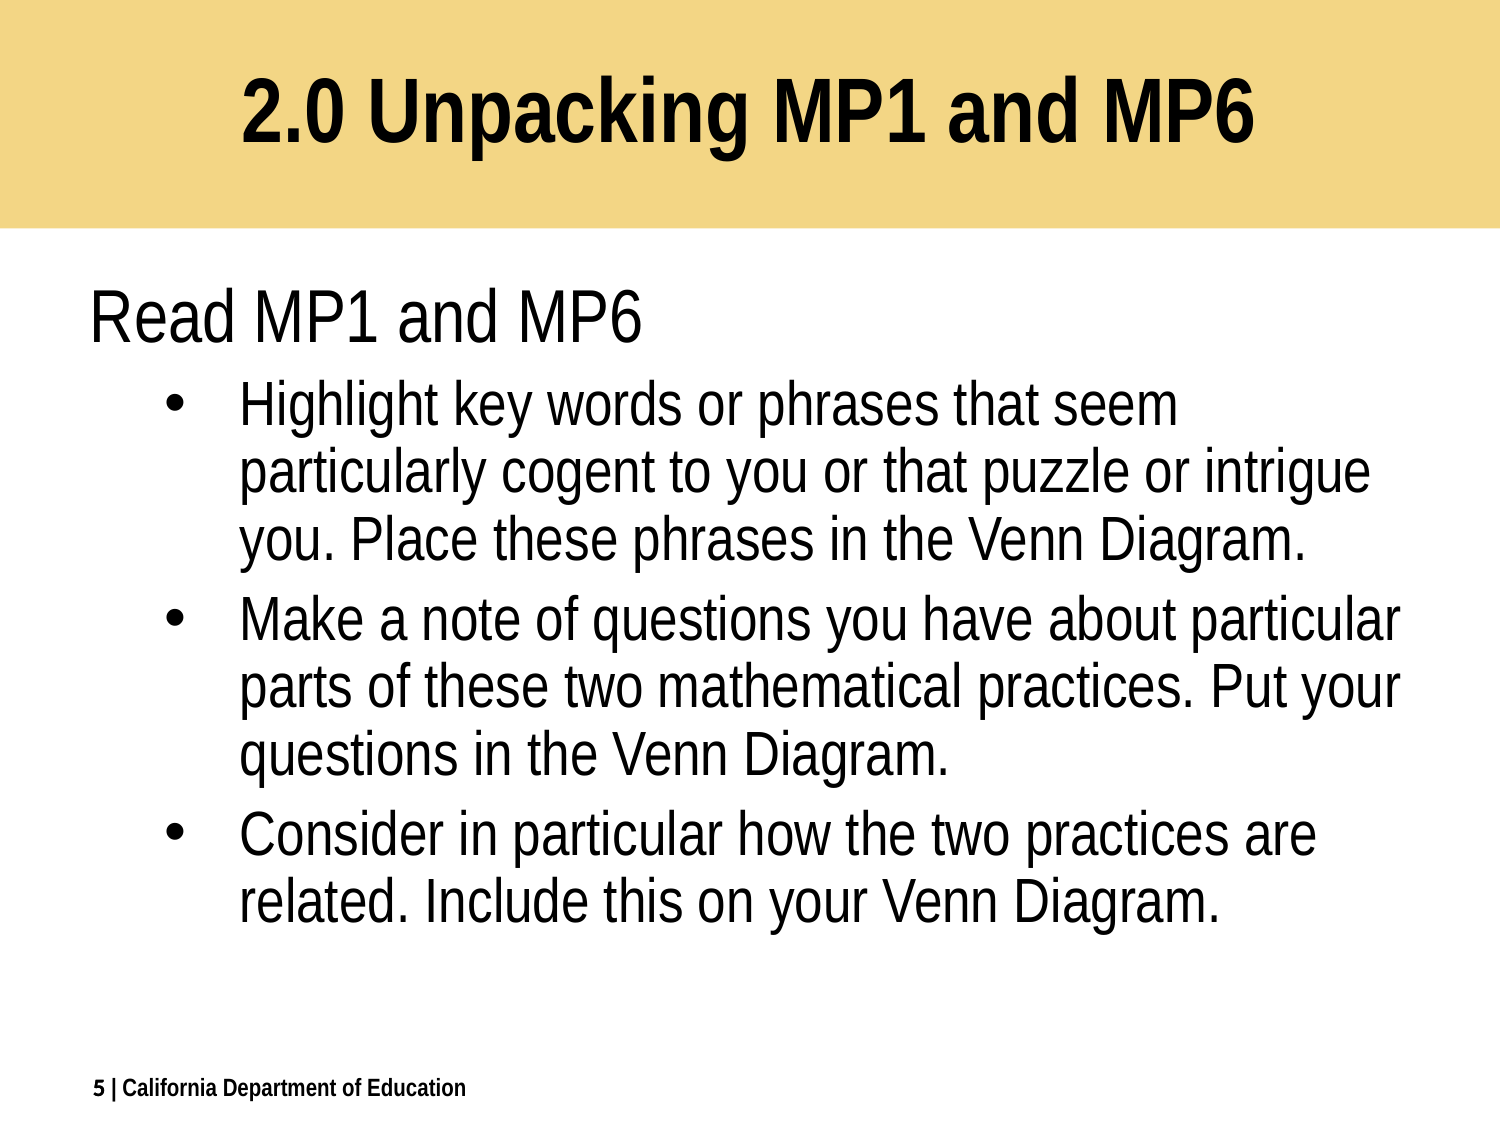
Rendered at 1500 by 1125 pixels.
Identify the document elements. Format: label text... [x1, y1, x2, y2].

text_box Read MP1 and MP6 Highlight key words or phrases that seem particularly cogent to you or that puzzle or intrigue you. Place these phrases in the Venn Diagram. Make a note of questions you have about particular parts of these two mathematical practices. Put your questions in the Venn Diagram. Consider in particular how the two practices are related. Include this on your Venn Diagram. [74, 270, 1425, 1064]
title 2.0 Unpacking MP1 and MP6 [74, 11, 1426, 200]
text_box 5 [55, 1063, 121, 1124]
text_box | California Department of Education [121, 1064, 699, 1124]
